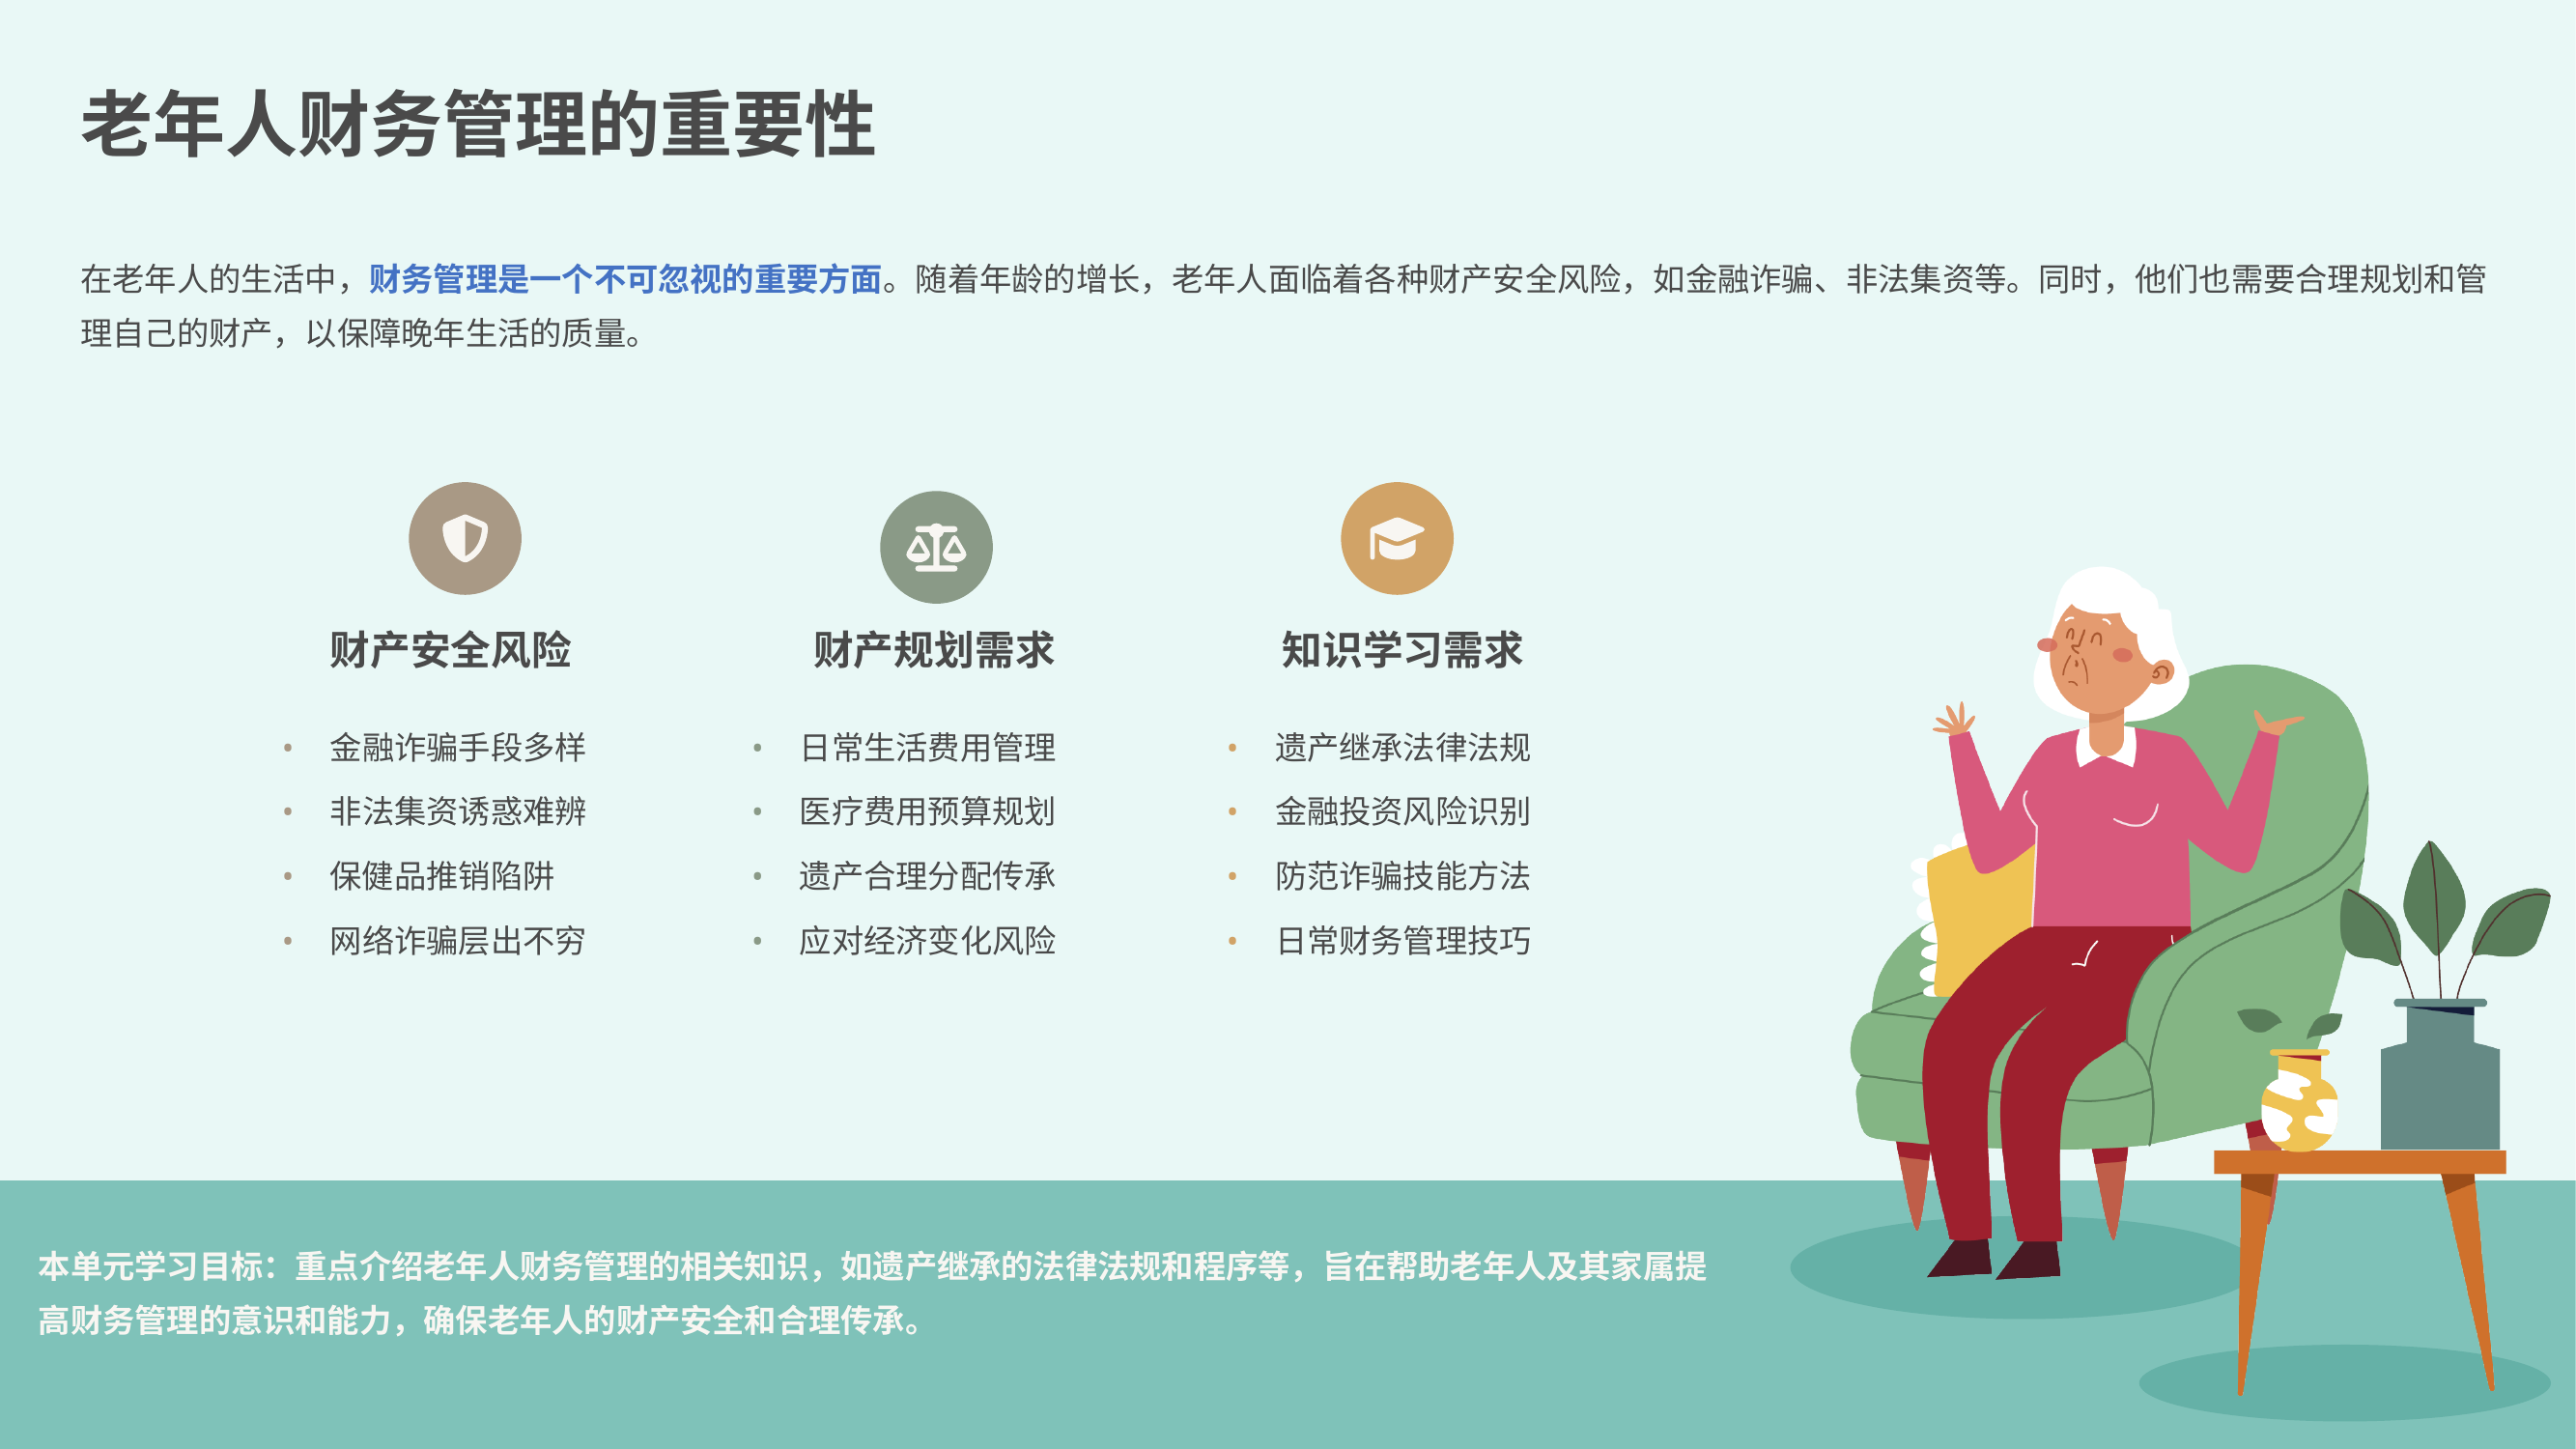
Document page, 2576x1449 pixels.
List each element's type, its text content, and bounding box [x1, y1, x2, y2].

text_box 财产安全风险 [307, 615, 595, 672]
text_box 日常生活费用管理 [799, 716, 1074, 765]
text_box 财产规划需求 [807, 615, 1061, 672]
text_box 非法集资诱惑难辨 [329, 781, 605, 830]
text_box [442, 514, 489, 563]
picture [1850, 566, 2551, 1396]
text_box 医疗费用预算规划 [799, 781, 1074, 830]
text_box • [281, 909, 329, 958]
text_box • [281, 781, 329, 830]
text_box 网络诈骗层出不穷 [329, 909, 605, 958]
text_box [409, 482, 522, 595]
text_box 遗产继承法律法规 [1275, 716, 1549, 765]
text_box 本单元学习目标：重点介绍老年人财务管理的相关知识，如遗产继承的法律法规和程序等，旨在帮助老年人及其家属提高财务管理的意识和能力，确保老年人的财产安全和合理传承。 [38, 1233, 1731, 1338]
text_box • [751, 909, 799, 958]
text_box • [281, 845, 329, 894]
text_box • [1227, 781, 1275, 830]
text_box 在老年人的生活中，财务管理是一个不可忽视的重要方面。随着年龄的增长，老年人面临着各种财产安全风险，如金融诈骗、非法集资等。同时，他们也需要合理规划和管理自己的财产，以保障晚年生活的质量。 [80, 244, 2511, 350]
text_box 知识学习需求 [1258, 615, 1548, 672]
text_box 遗产合理分配传承 [799, 845, 1074, 894]
text_box • [1227, 716, 1275, 765]
text_box 保健品推销陷阱 [329, 845, 572, 894]
text_box 金融投资风险识别 [1275, 781, 1549, 830]
text_box 老年人财务管理的重要性 [80, 87, 2532, 168]
text_box [943, 535, 967, 563]
text_box [880, 491, 993, 604]
text_box 金融诈骗手段多样 [329, 716, 605, 765]
text_box • [281, 716, 329, 765]
text_box [1341, 482, 1455, 595]
text_box [915, 523, 958, 572]
text_box [906, 535, 931, 563]
text_box [1370, 517, 1425, 560]
text_box • [751, 716, 799, 765]
text_box 日常财务管理技巧 [1275, 909, 1549, 958]
text_box 防范诈骗技能方法 [1275, 845, 1549, 894]
text_box • [1227, 909, 1275, 958]
text_box 应对经济变化风险 [799, 909, 1074, 958]
text_box • [751, 781, 799, 830]
text_box • [751, 845, 799, 894]
text_box • [1227, 845, 1275, 894]
